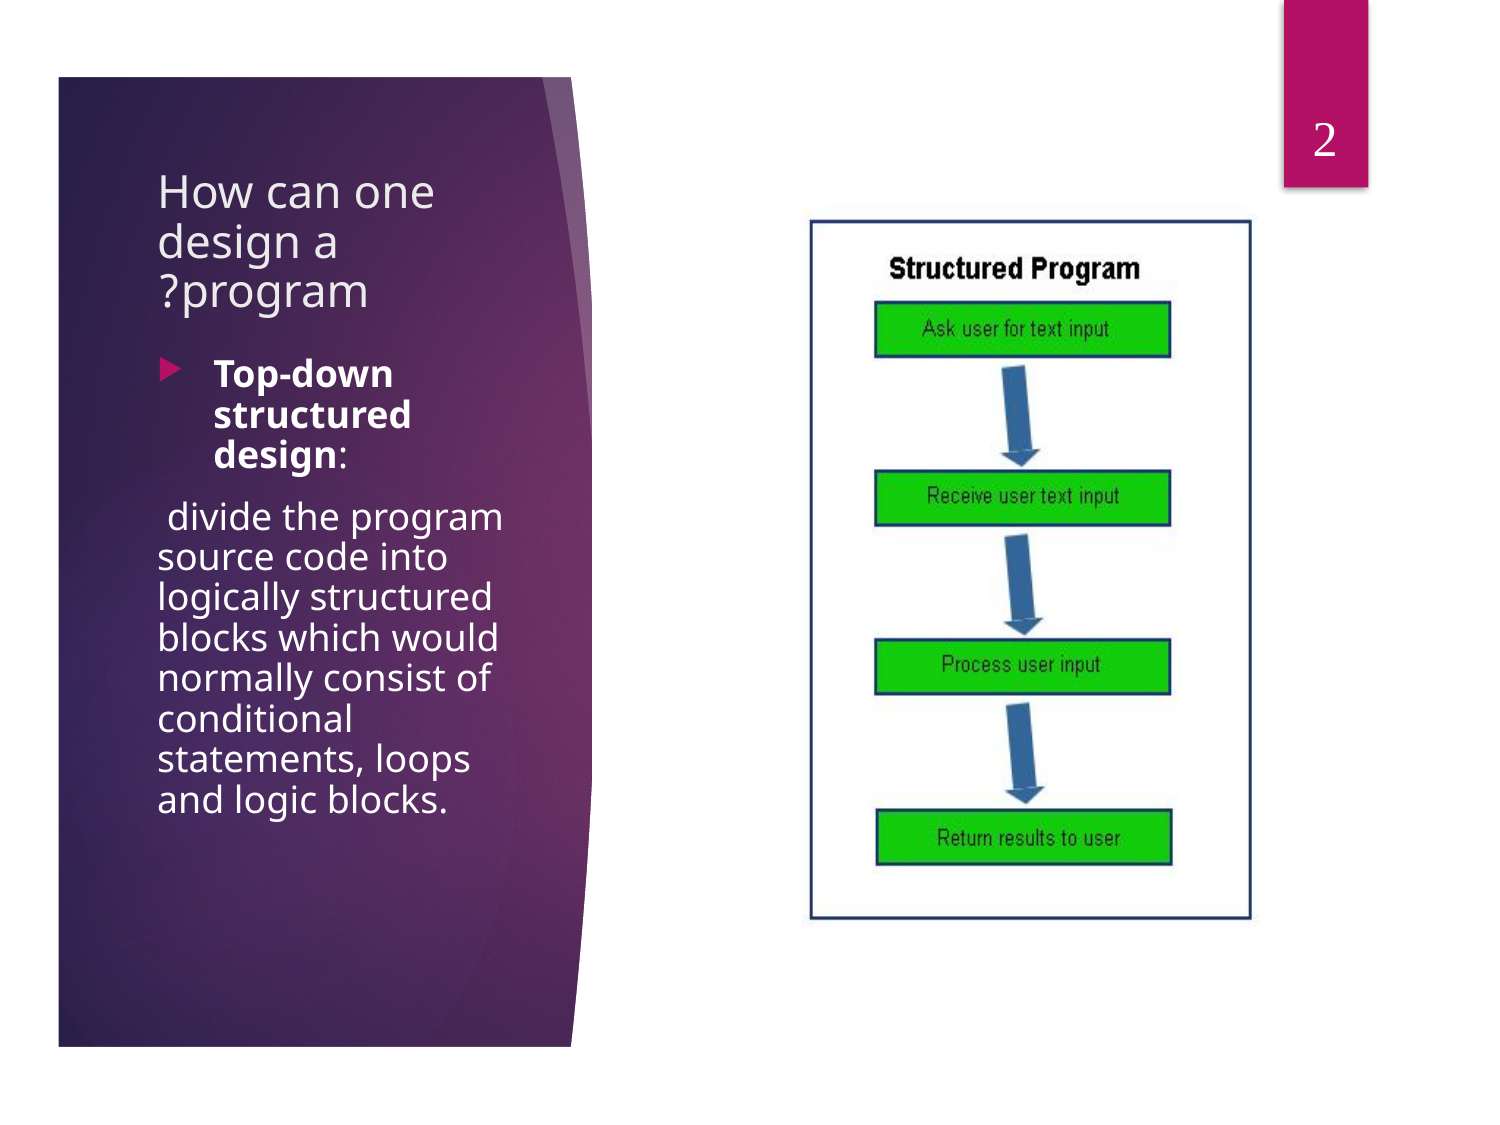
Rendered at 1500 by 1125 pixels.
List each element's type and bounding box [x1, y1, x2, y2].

picture [592, 65, 1470, 1077]
text_box [0, 0, 1500, 1125]
